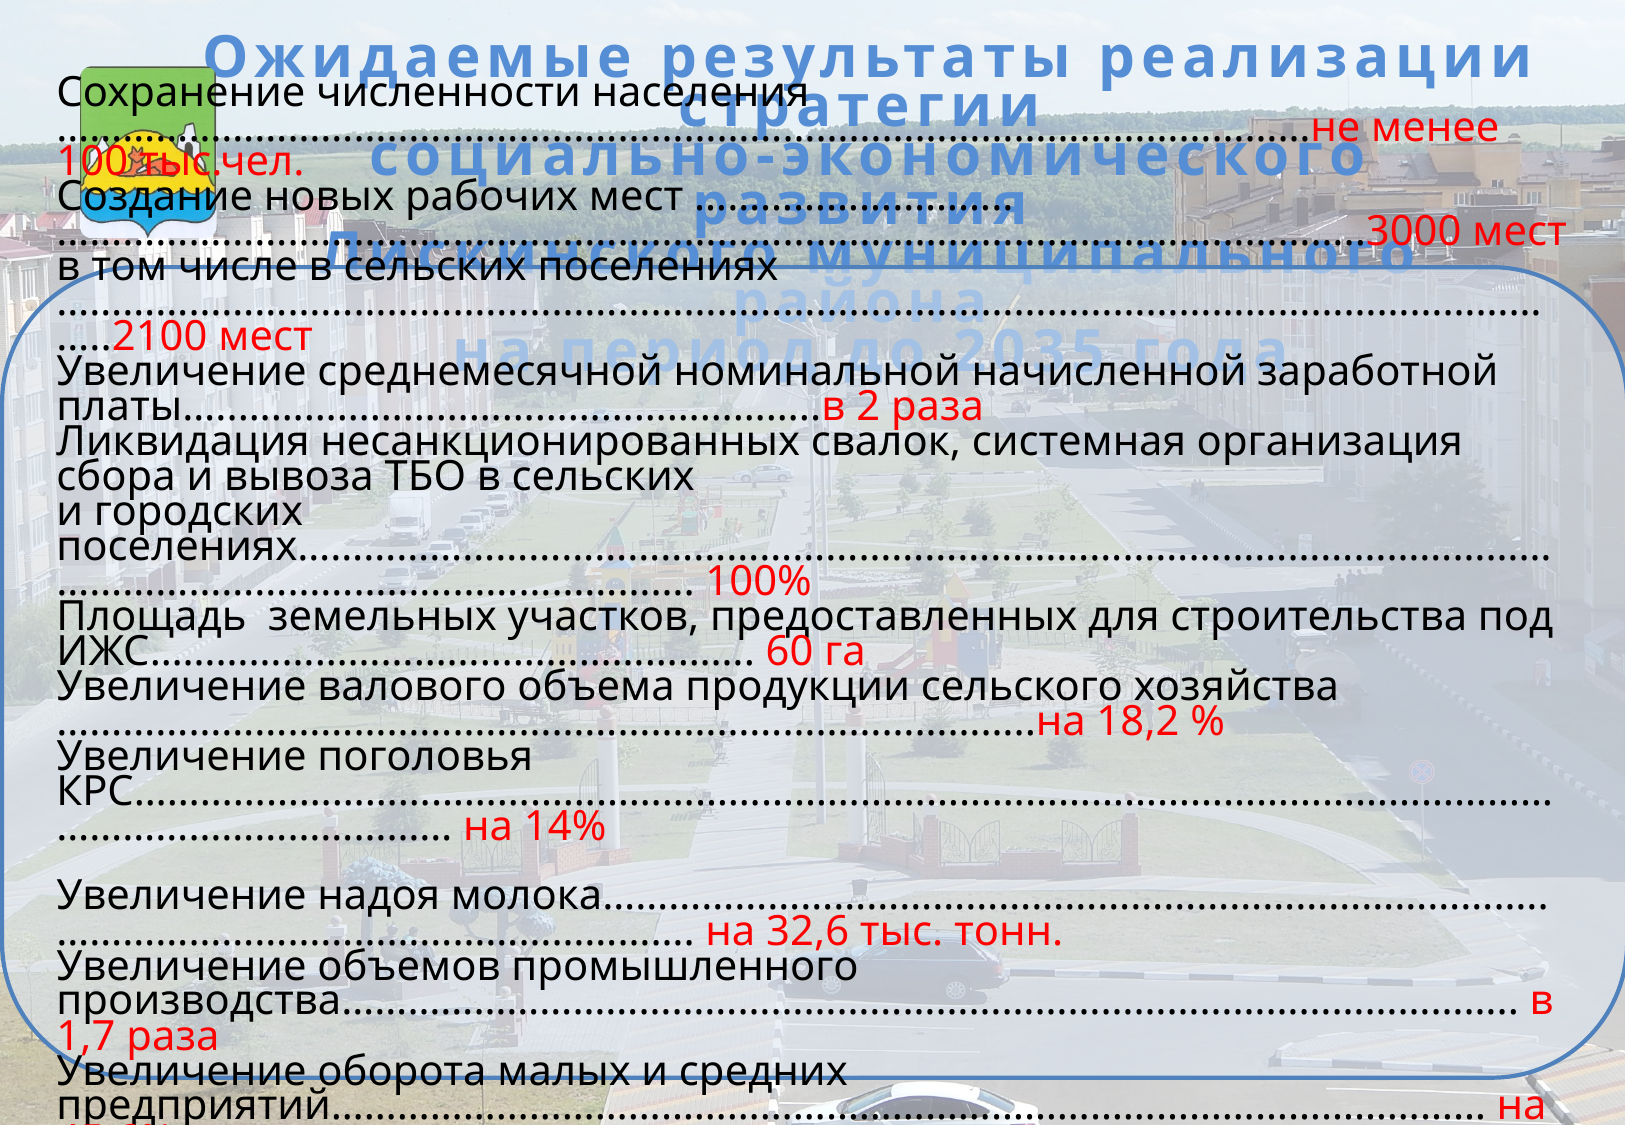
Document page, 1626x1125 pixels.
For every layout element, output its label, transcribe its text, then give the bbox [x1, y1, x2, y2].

table_cell [0, 960, 1625, 1125]
text_box Сохранение численности населения ……………………………………………………………………………………………………не менее 100 тыс.чел. Создание новых рабочих мест ………………………..………………………………………………………………………………………………………..3000 мест в том числе в сельских поселениях …………………………………………………………………………………………………………………………..2100 мест Увеличение среднемесячной номинальной начисленной заработной платы…..……………………………………………..в 2 раза Ликвидация несанкционированных свалок, системная организация сбора и вывоза ТБО в сельских и городских поселениях………………………………………………………………………………………………………………………………………………………. 100% Площадь земельных участков, предоставленных для строительства под ИЖС………………………………………………. 60 га Увеличение валового объема продукции сельского хозяйства ……………………………………………………………………………..на 18,2 % Увеличение поголовья КРС………………………………………………………………………………………………………………………………………………… на 14% Увеличение надоя молока…………………………………………………………………………..…………………………………………………. на 32,6 тыс. тонн. Увеличение объемов промышленного производства…………………………………………………………………………………………….. в 1,7 раза Увеличение оборота малых и средних предприятий…………………………………………………………………………………………… на 45,6% Количество созданных крупных и средних предприятий и их отделений (в том числе 5 молочных комплексов) различной специализации …………………………………………………………………………. 28 ед. [0, 265, 1625, 1080]
table_cell [0, 0, 1625, 386]
picture [79, 66, 217, 239]
text_box Ожидаемые результаты реализации стратегии социально-экономического развития Лискинского муниципального района на период до 2035 года [185, 31, 1556, 280]
